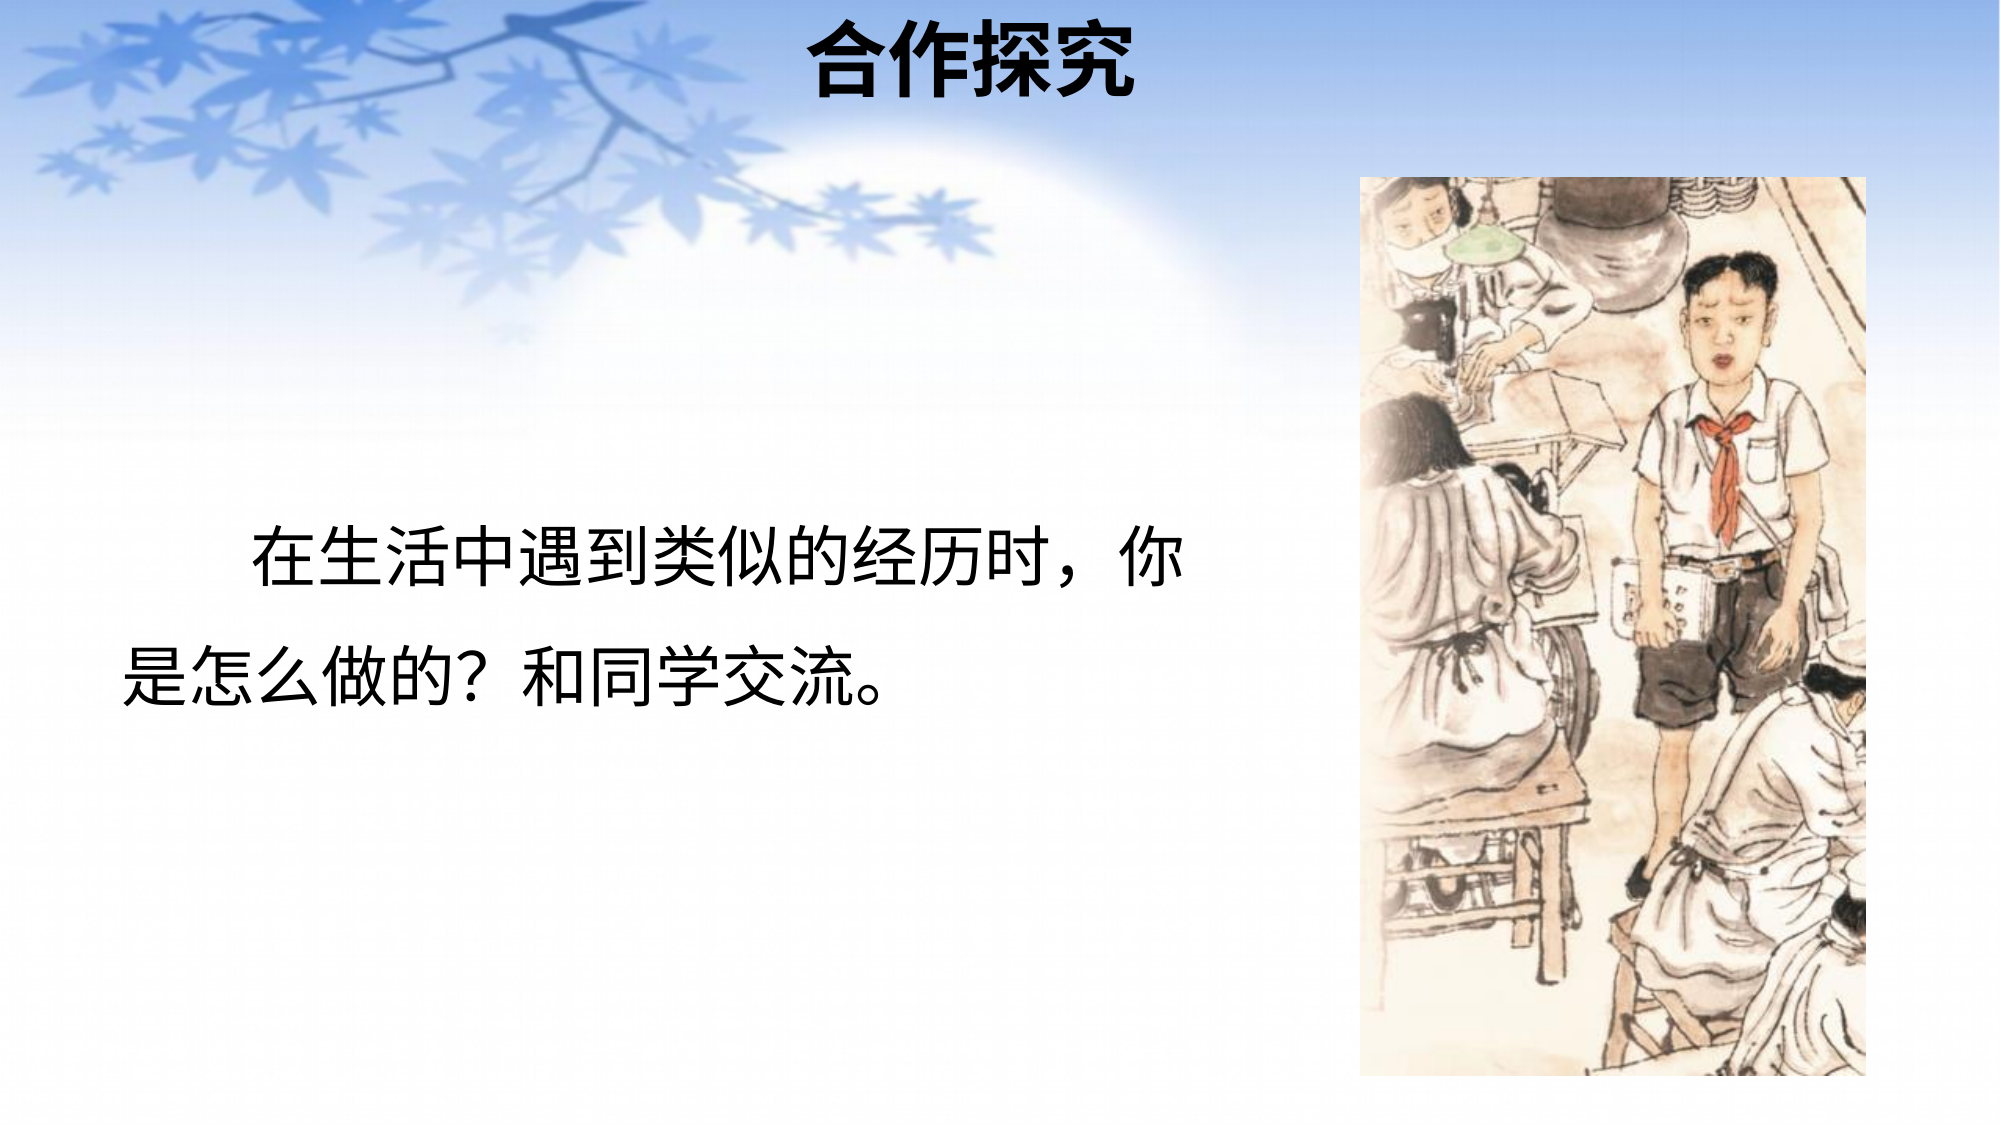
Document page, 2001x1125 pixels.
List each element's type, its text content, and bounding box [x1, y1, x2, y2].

picture [0, 0, 2001, 1125]
text_box 合作探究 [0, 0, 1971, 115]
text_box 在生活中遇到类似的经历时，你是怎么做的？和同学交流。 [106, 467, 1236, 723]
